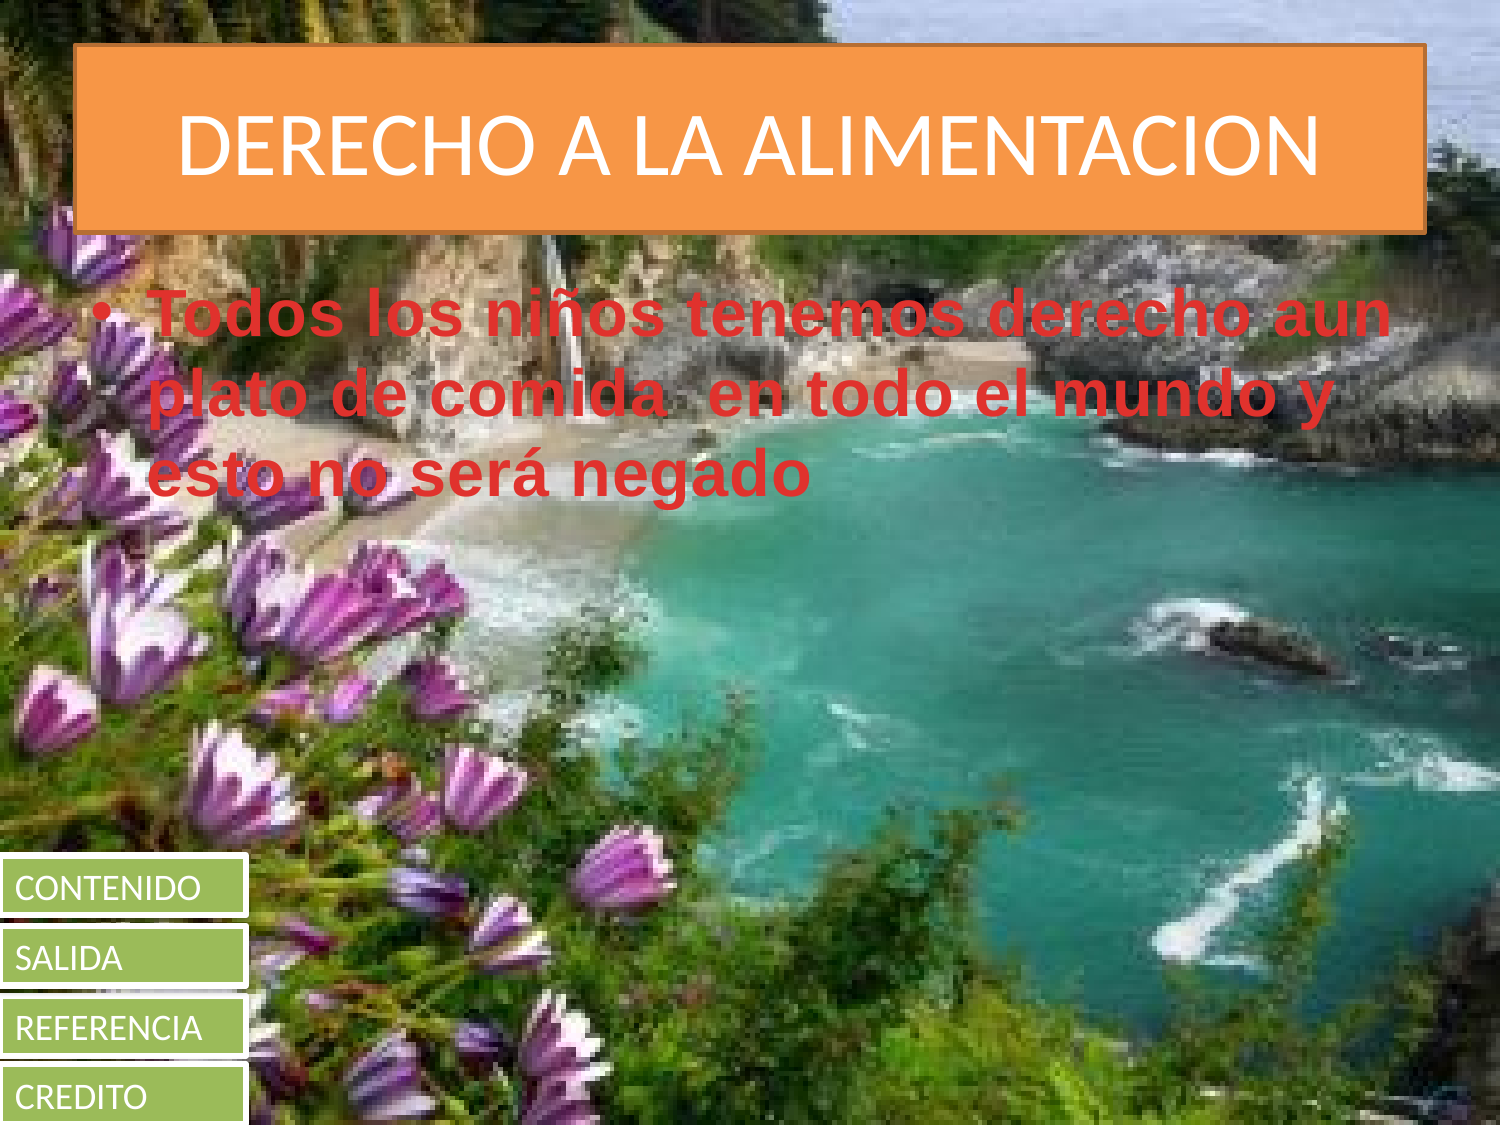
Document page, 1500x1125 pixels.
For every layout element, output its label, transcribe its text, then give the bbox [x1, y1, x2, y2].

text_box CONTENIDO [0, 852, 249, 918]
text_box REFERENCIA [0, 994, 249, 1059]
picture [0, 989, 75, 993]
title DERECHO A LA ALIMENTACION [73, 43, 1427, 235]
list Todos los niños tenemos derecho aun plato de comida en todo el mundo y esto no será negado [75, 262, 1425, 1005]
text_box CREDITO [0, 1061, 249, 1125]
picture [0, 918, 75, 923]
picture [0, 0, 1500, 1125]
text_box SALIDA [0, 923, 249, 989]
